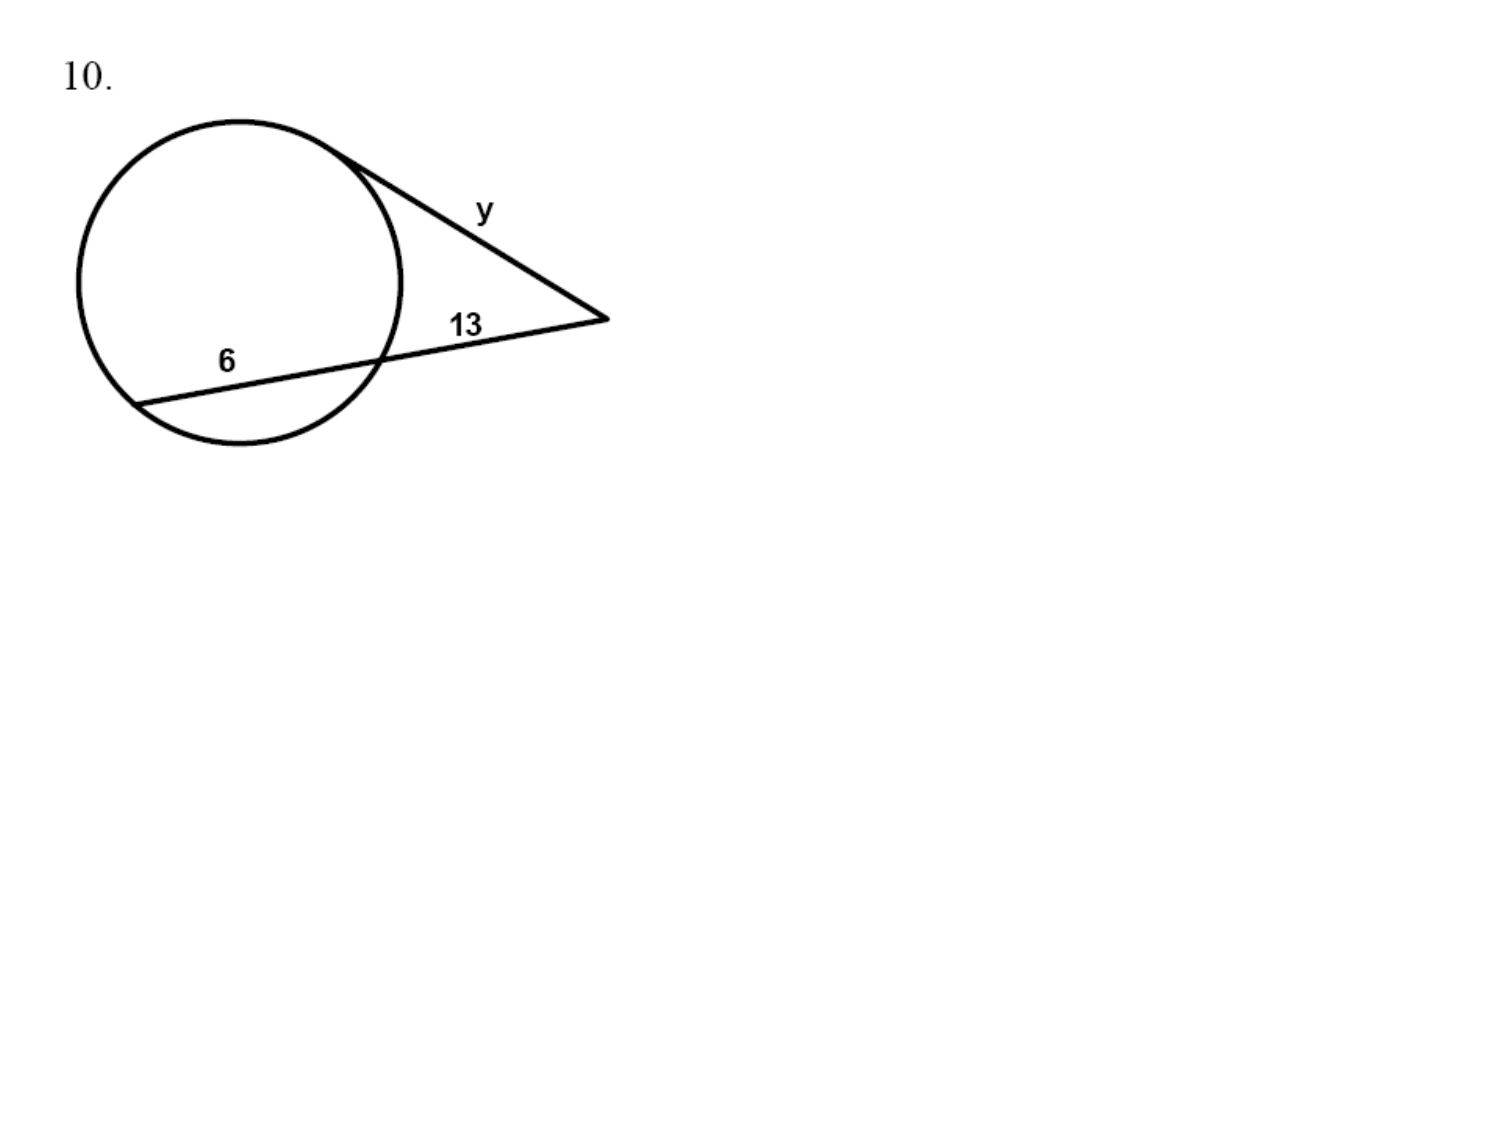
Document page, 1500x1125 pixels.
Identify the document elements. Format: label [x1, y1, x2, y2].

picture [49, 49, 624, 457]
